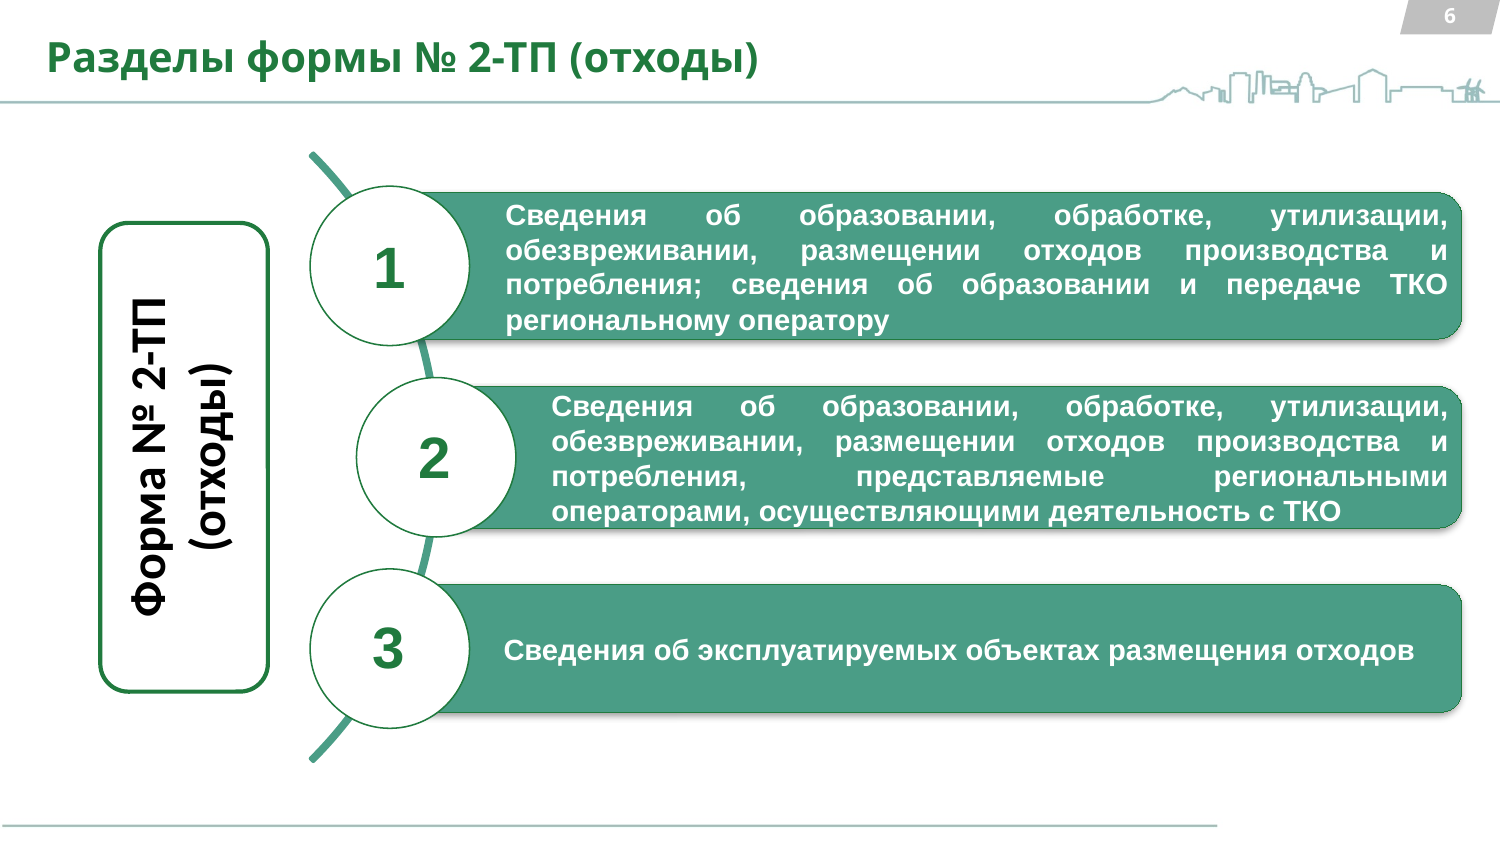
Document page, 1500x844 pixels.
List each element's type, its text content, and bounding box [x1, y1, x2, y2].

text_box Разделы формы № 2-ТП (отходы) [31, 23, 774, 89]
text_box 5 [1400, 0, 1500, 35]
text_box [300, 138, 1471, 777]
picture [0, 0, 1500, 844]
text_box Форма № 2-ТП (отходы) [98, 220, 270, 694]
